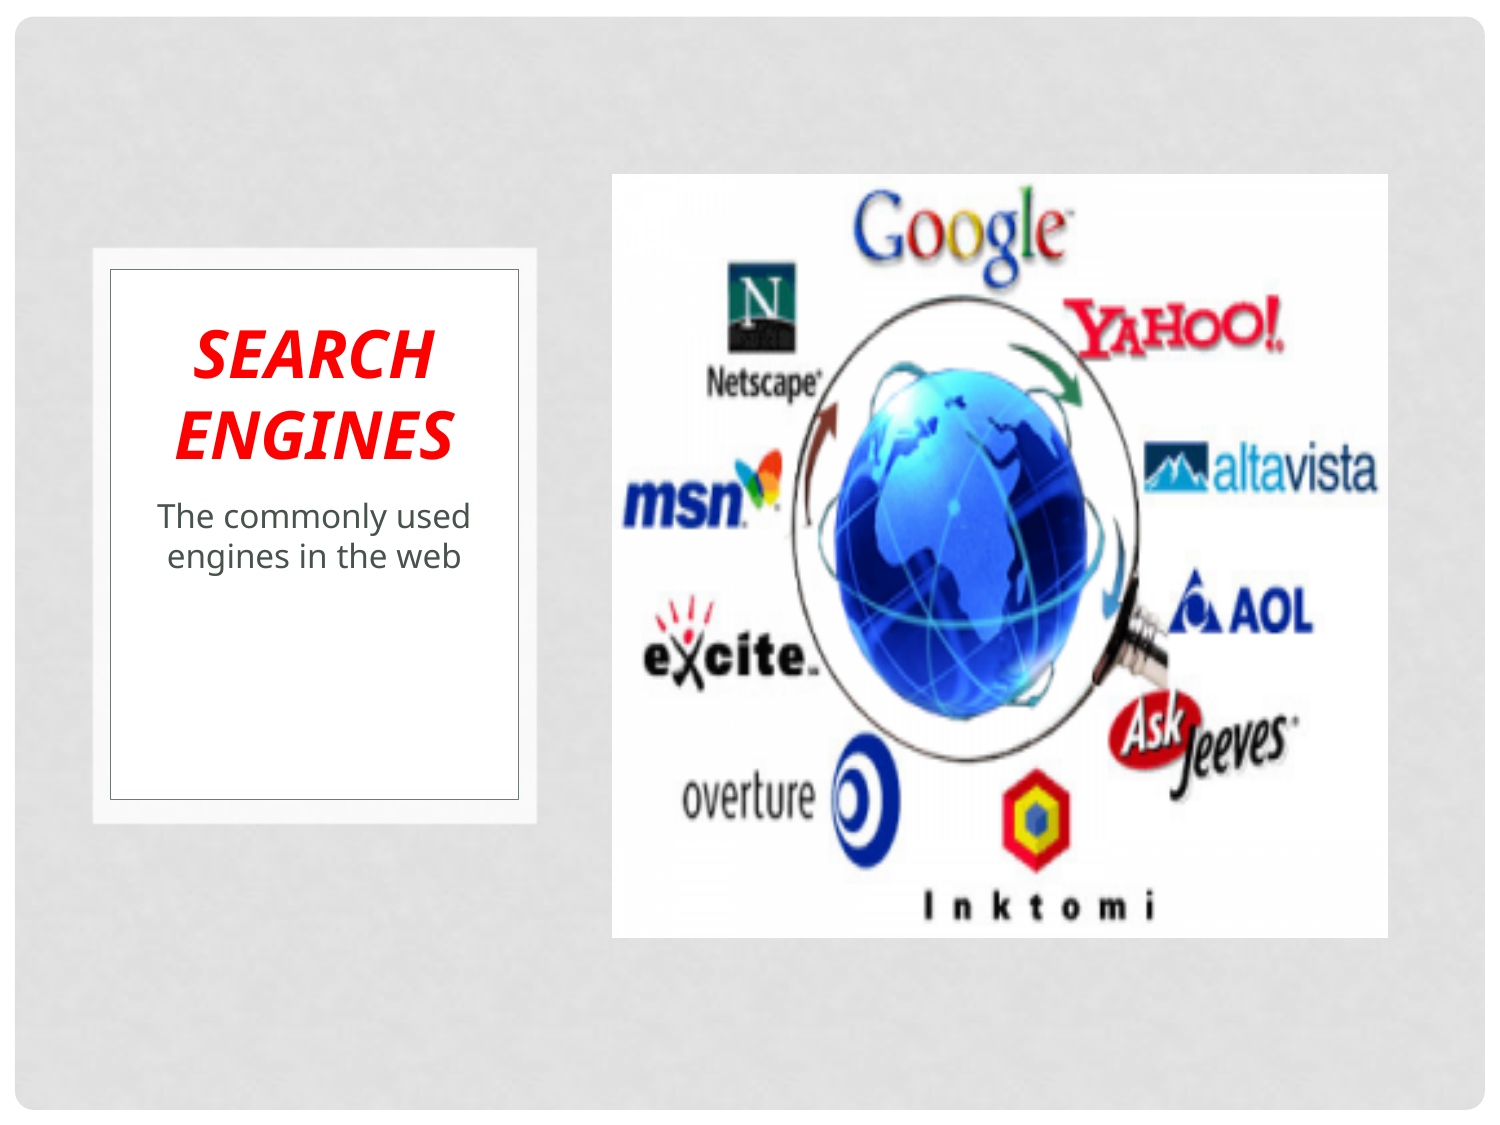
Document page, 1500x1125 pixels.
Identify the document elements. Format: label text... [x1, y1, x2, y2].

list The commonly used engines in the web [126, 487, 504, 775]
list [612, 174, 1388, 938]
title Search Engines [126, 284, 504, 480]
